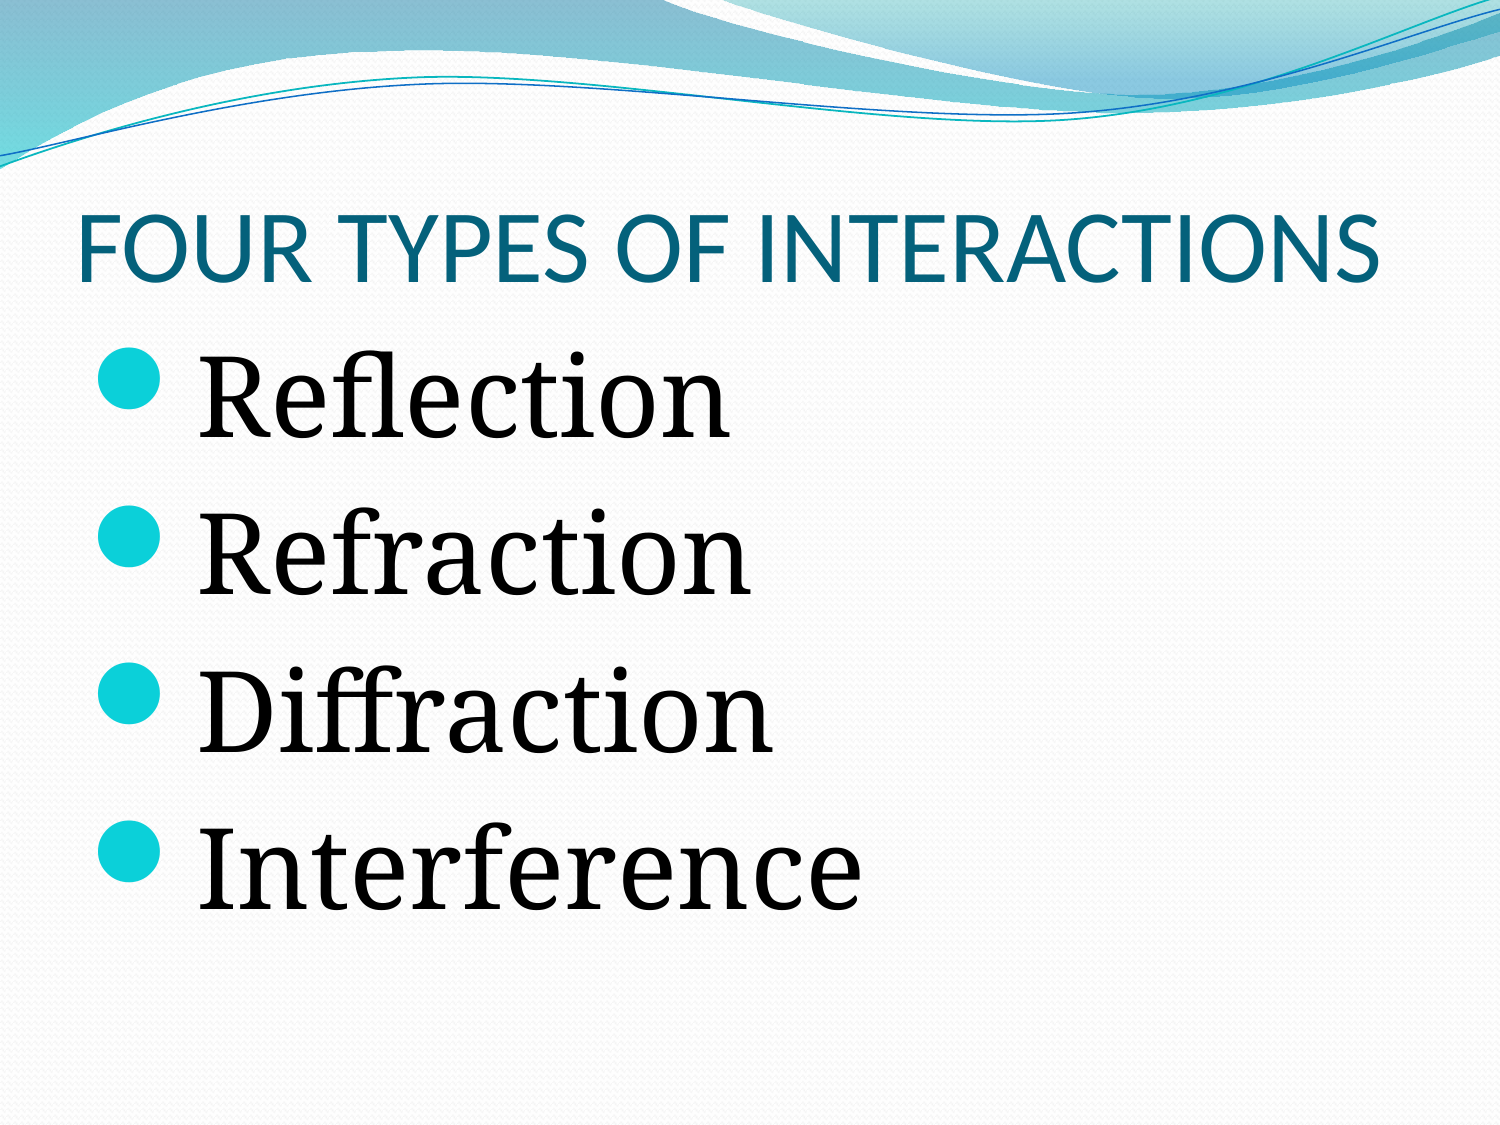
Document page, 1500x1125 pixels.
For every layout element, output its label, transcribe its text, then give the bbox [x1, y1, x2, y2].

title FOUR TYPES OF INTERACTIONS [75, 115, 1425, 303]
list Reflection Refraction Diffraction Interference [75, 317, 1425, 1038]
